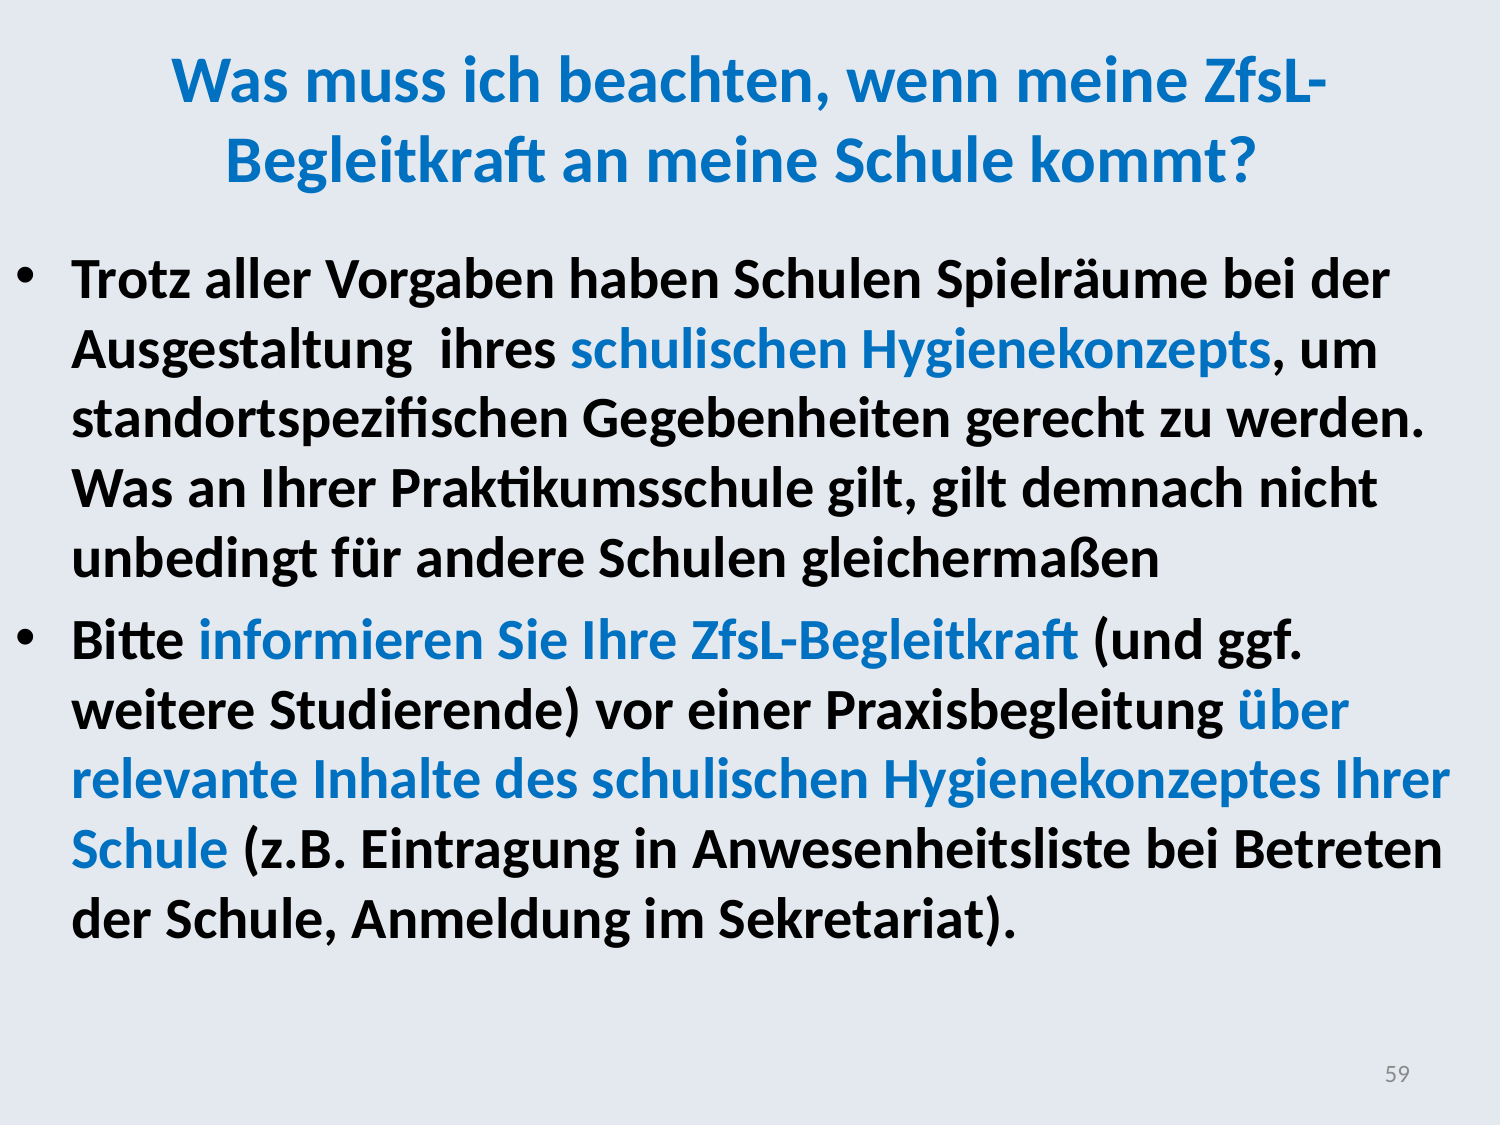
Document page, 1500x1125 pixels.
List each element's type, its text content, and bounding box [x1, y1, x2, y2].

slide_number 59 [1074, 1042, 1425, 1103]
title Was muss ich beachten, wenn meine ZfsL-Begleitkraft an meine Schule kommt? [0, 0, 1500, 232]
list Trotz aller Vorgaben haben Schulen Spielräume bei der Ausgestaltung ihres schulischen Hygienekonzepts, um standortspezifischen Gegebenheiten gerecht zu werden. Was an Ihrer Praktikumsschule gilt, gilt demnach nicht unbedingt für andere Schulen gleichermaßen Bitte informieren Sie Ihre ZfsL-Begleitkraft (und ggf. weitere Studierende) vor einer Praxisbegleitung über relevante Inhalte des schulischen Hygienekonzeptes Ihrer Schule (z.B. Eintragung in Anwesenheitsliste bei Betreten der Schule, Anmeldung im Sekretariat). [0, 232, 1500, 1125]
